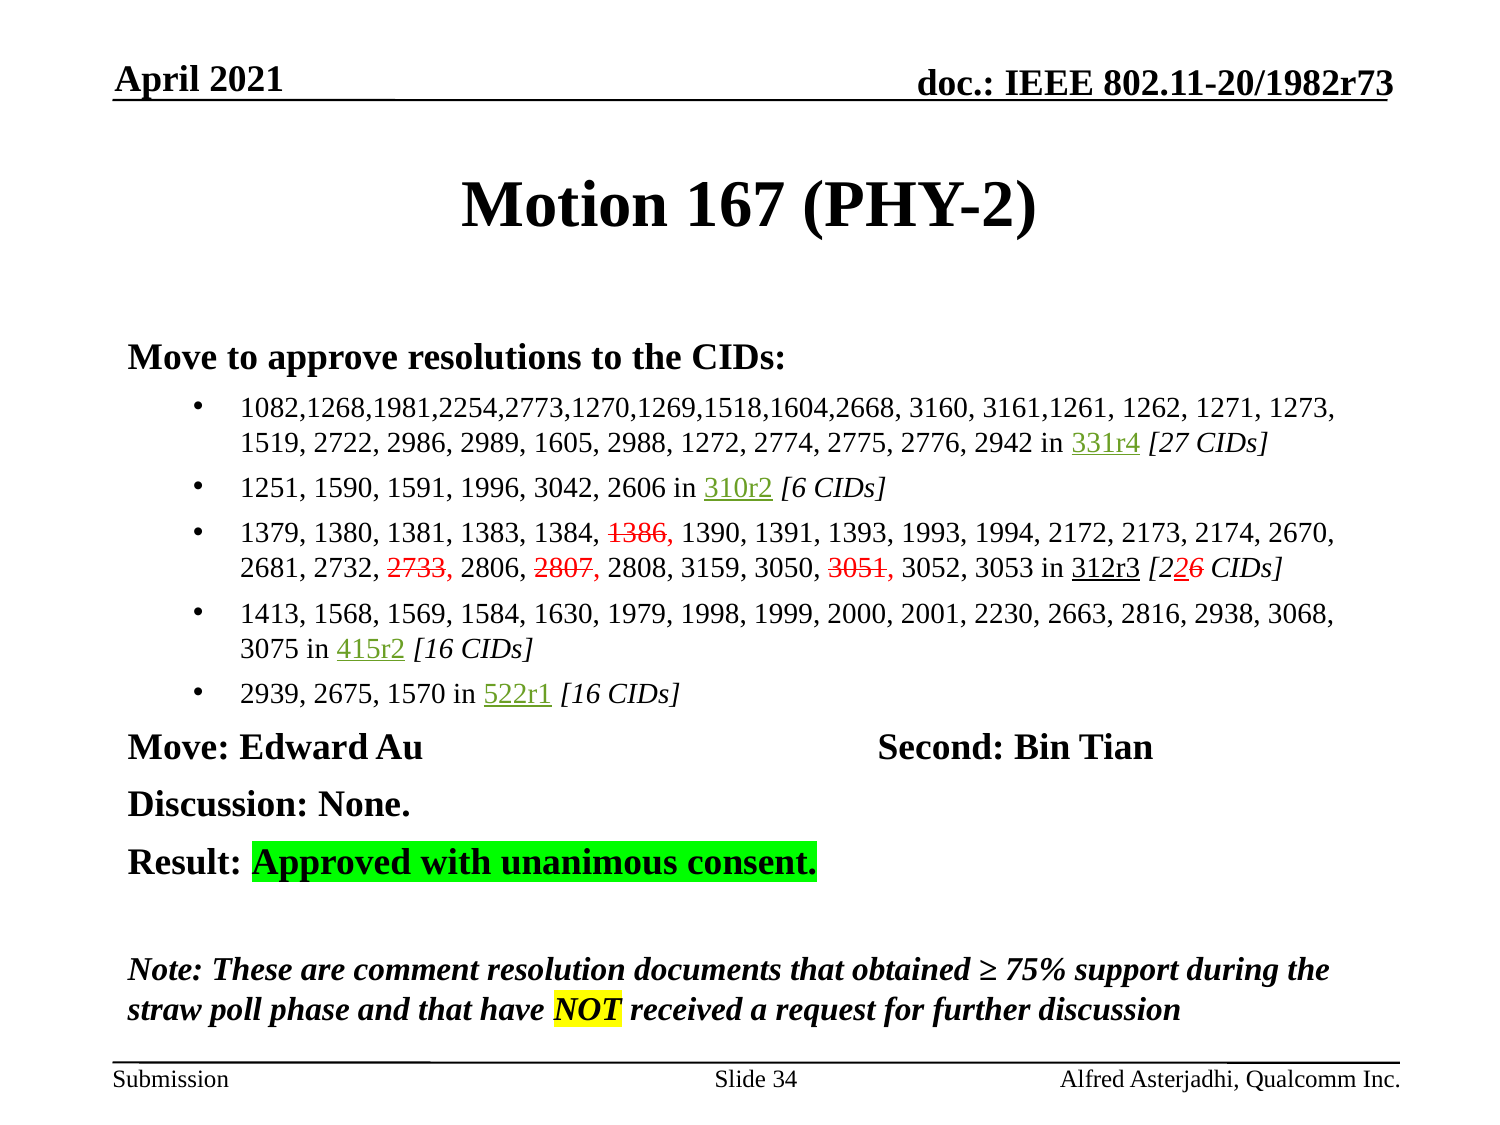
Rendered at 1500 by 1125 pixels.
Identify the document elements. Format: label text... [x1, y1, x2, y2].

title Motion 167 (PHY-2) [112, 112, 1388, 288]
list Move to approve resolutions to the CIDs: 1082,1268,1981,2254,2773,1270,1269,1518,1604,2668, 3160, 3161,1261, 1262, 1271, 1273, 1519, 2722, 2986, 2989, 1605, 2988, 1272, 2774, 2775, 2776, 2942 in 331r4 [27 CIDs] 1251, 1590, 1591, 1996, 3042, 2606 in 310r2 [6 CIDs] 1379, 1380, 1381, 1383, 1384, 1386, 1390, 1391, 1393, 1993, 1994, 2172, 2173, 2174, 2670, 2681, 2732, 2733, 2806, 2807, 2808, 3159, 3050, 3051, 3052, 3053 in 312r3 [226 CIDs] 1413, 1568, 1569, 1584, 1630, 1979, 1998, 1999, 2000, 2001, 2230, 2663, 2816, 2938, 3068, 3075 in 415r2 [16 CIDs] 2939, 2675, 1570 in 522r1 [16 CIDs] Move: Edward Au Second: Bin Tian Discussion: None. Result: Approved with unanimous consent. Note: These are comment resolution documents that obtained ≥ 75% support during the straw poll phase and that have NOT received a request for further discussion [112, 324, 1388, 1000]
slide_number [114, 54, 423, 100]
slide_number Slide 34 [712, 1061, 800, 1123]
footer Alfred Asterjadhi, Qualcomm Inc. [878, 1061, 1402, 1093]
